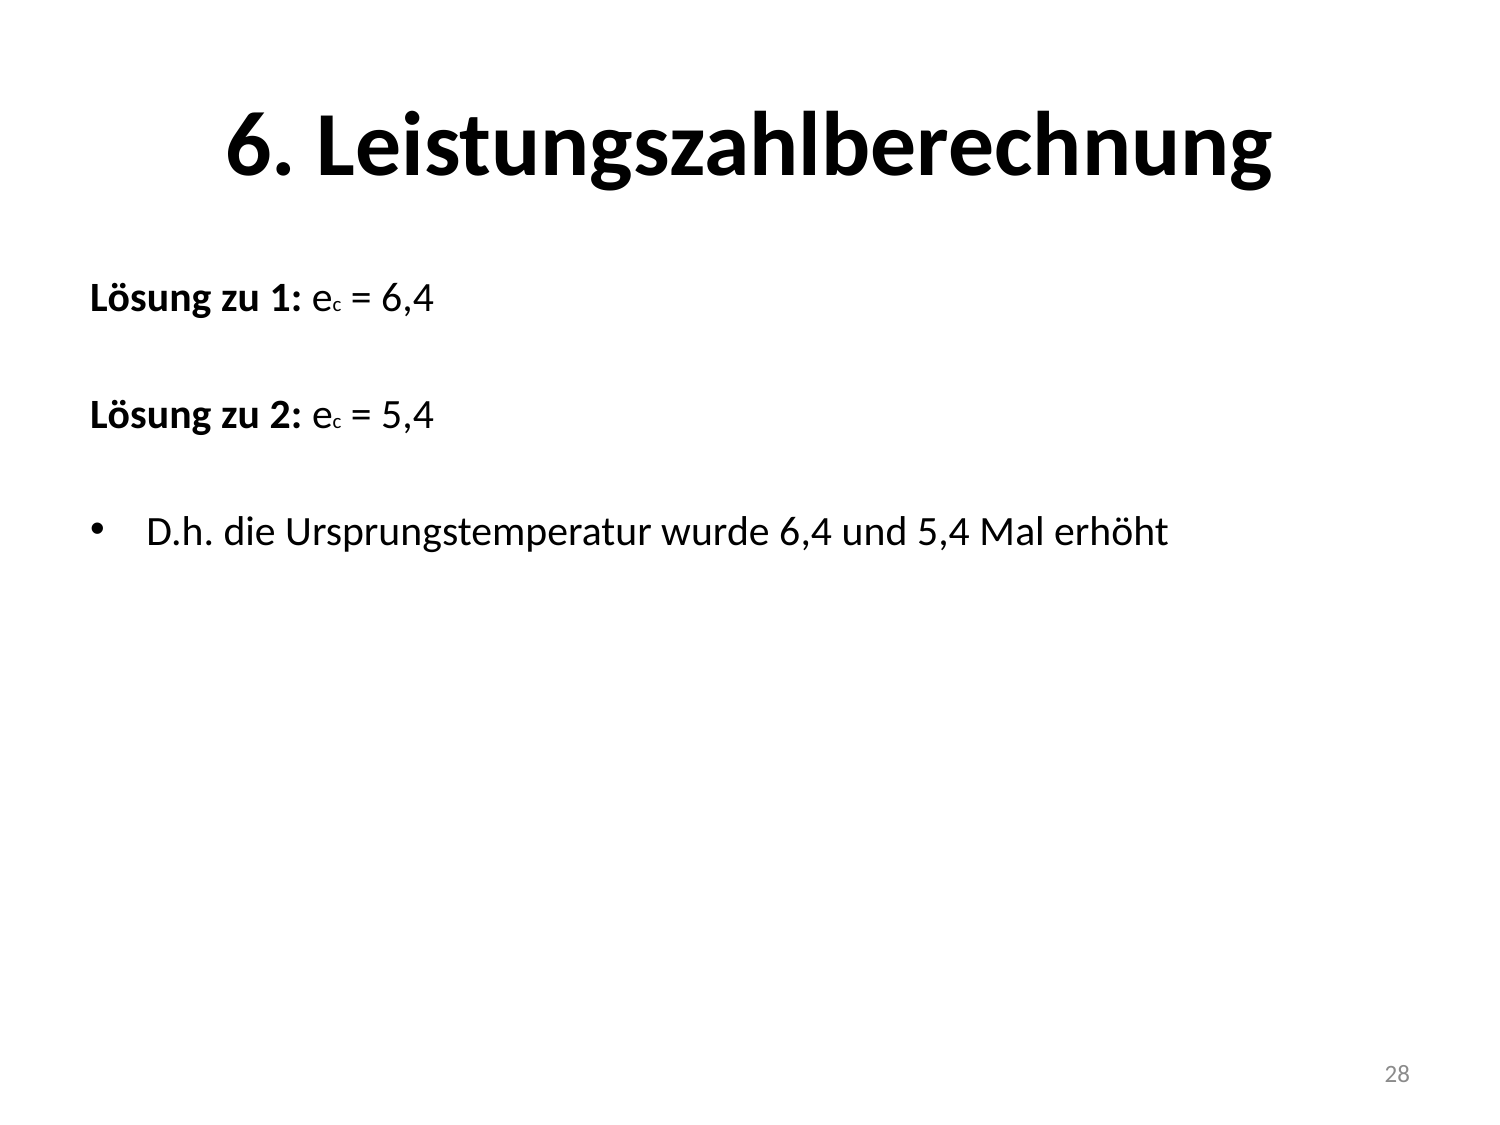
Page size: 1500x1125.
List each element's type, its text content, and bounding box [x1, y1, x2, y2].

slide_number 28 [1074, 1042, 1425, 1103]
title 6. Leistungszahlberechnung [75, 45, 1425, 233]
list Lösung zu 1: ec = 6,4 Lösung zu 2: ec = 5,4 D.h. die Ursprungstemperatur wurde 6,4 und 5,4 Mal erhöht [75, 262, 1425, 1005]
